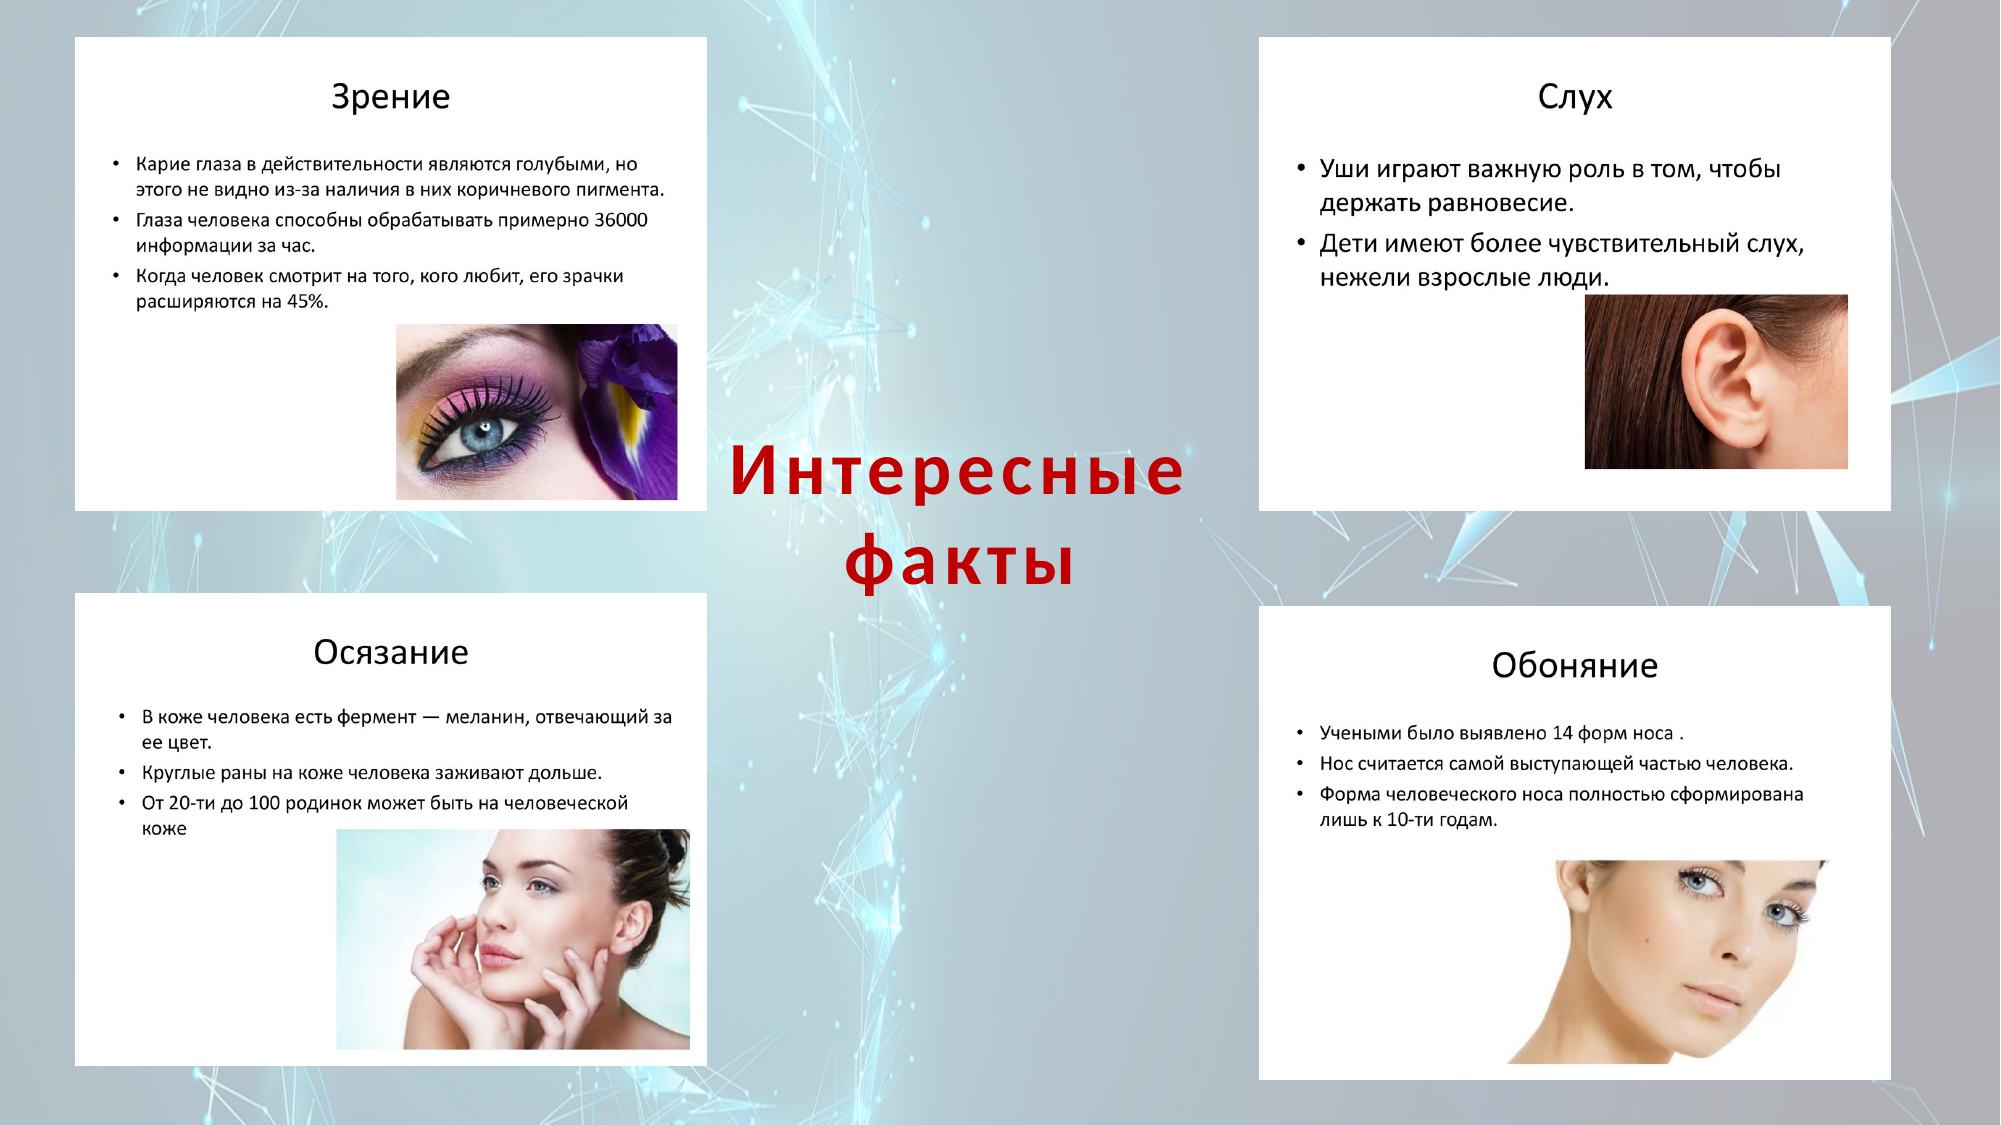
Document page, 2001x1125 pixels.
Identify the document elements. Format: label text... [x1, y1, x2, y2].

picture [1259, 606, 1891, 1080]
picture [75, 593, 707, 1066]
picture [1259, 37, 1891, 511]
text_box Интересные факты [692, 411, 1229, 607]
picture [75, 37, 707, 511]
